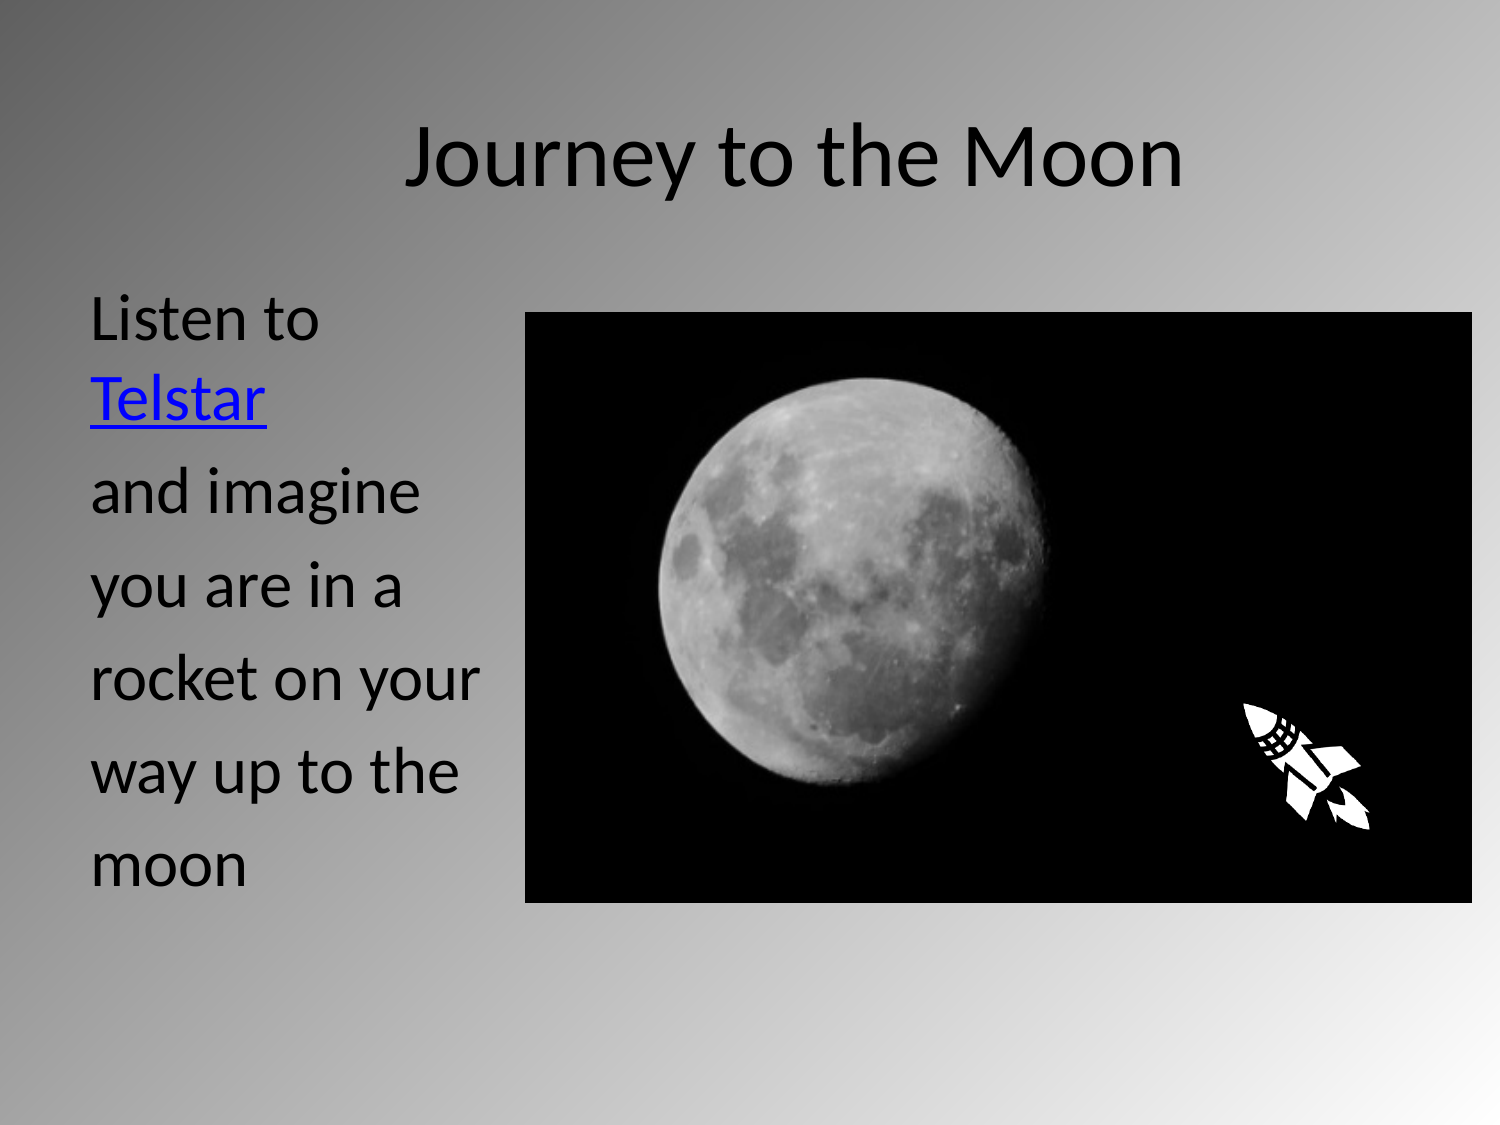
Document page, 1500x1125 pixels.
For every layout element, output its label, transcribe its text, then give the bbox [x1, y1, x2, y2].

title Journey to the Moon [120, 50, 1471, 250]
list Listen to Telstar and imagine you are in a rocket on your way up to the moon [75, 266, 1425, 1009]
picture [524, 312, 1472, 904]
